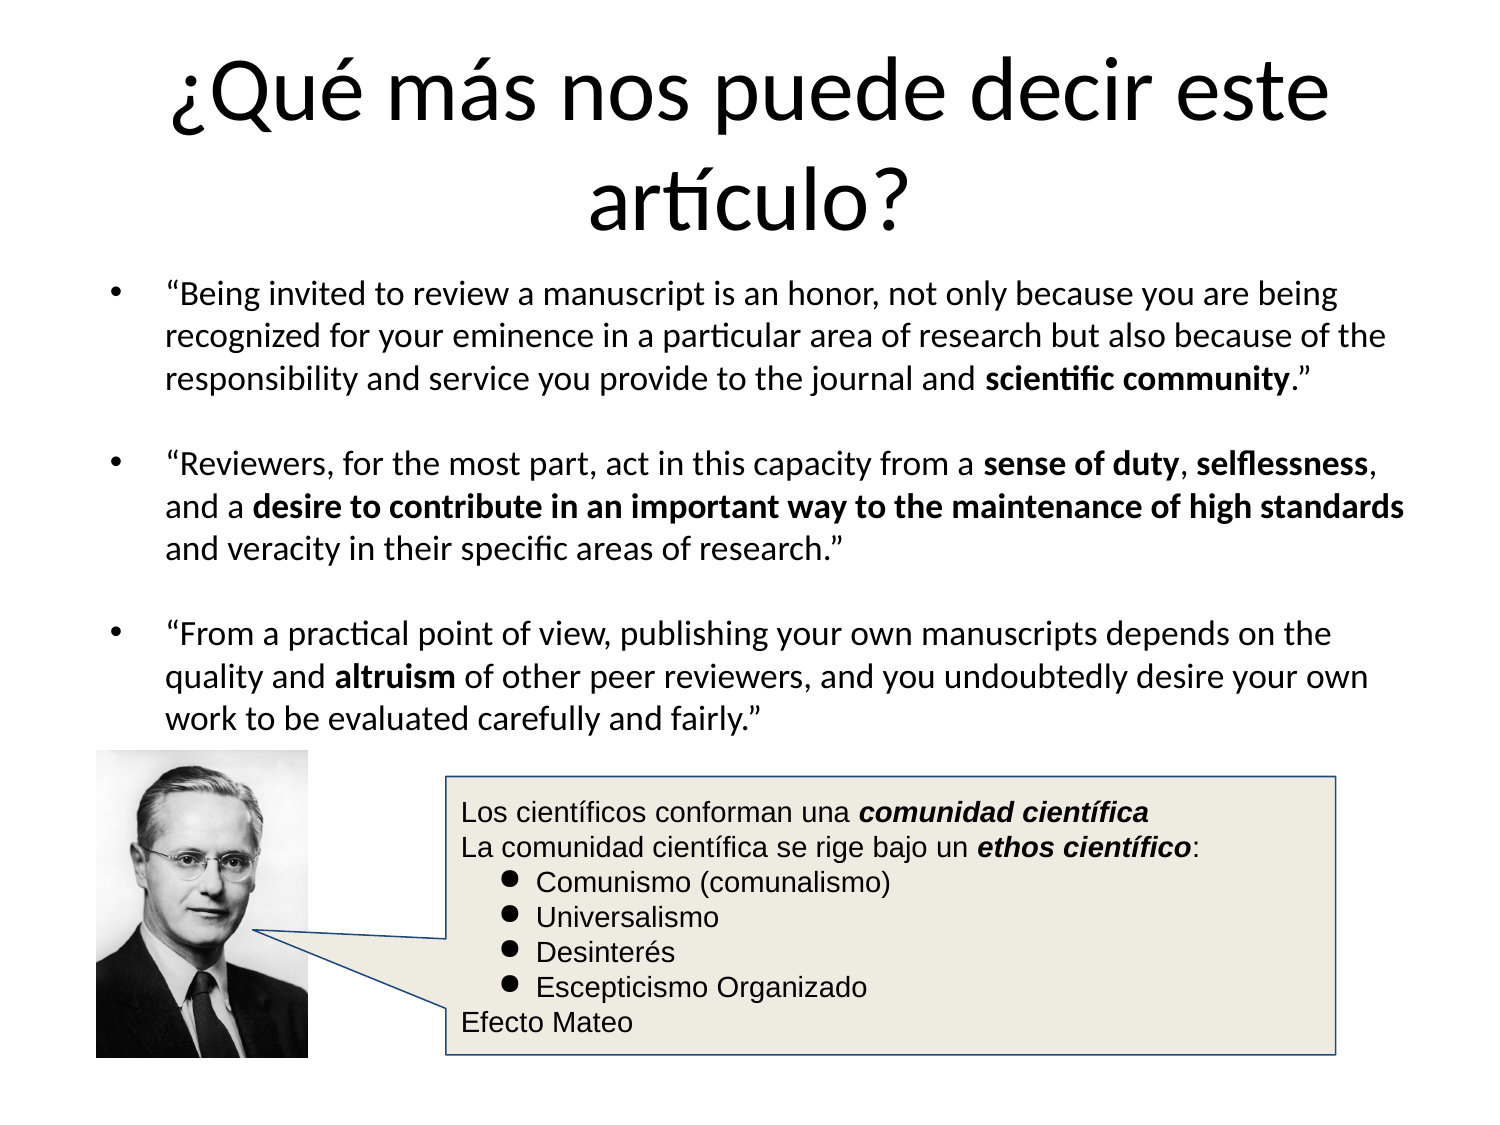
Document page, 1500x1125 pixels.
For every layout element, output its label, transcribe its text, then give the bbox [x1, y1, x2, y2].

picture [95, 750, 308, 1058]
text_box Los científicos conforman una comunidad científica La comunidad científica se rige bajo un ethos científico: Comunismo (comunalismo) Universalismo Desinterés Escepticismo Organizado Efecto Mateo [313, 776, 1336, 1055]
list “Being invited to review a manuscript is an honor, not only because you are being recognized for your eminence in a particular area of research but also because of the responsibility and service you provide to the journal and scientific community.” “Reviewers, for the most part, act in this capacity from a sense of duty, selflessness, and a desire to contribute in an important way to the maintenance of high standards and veracity in their specific areas of research.” “From a practical point of view, publishing your own manuscripts depends on the quality and altruism of other peer reviewers, and you undoubtedly desire your own work to be evaluated carefully and fairly.” [75, 262, 1425, 1005]
title ¿Qué más nos puede decir este artículo? [75, 45, 1425, 233]
